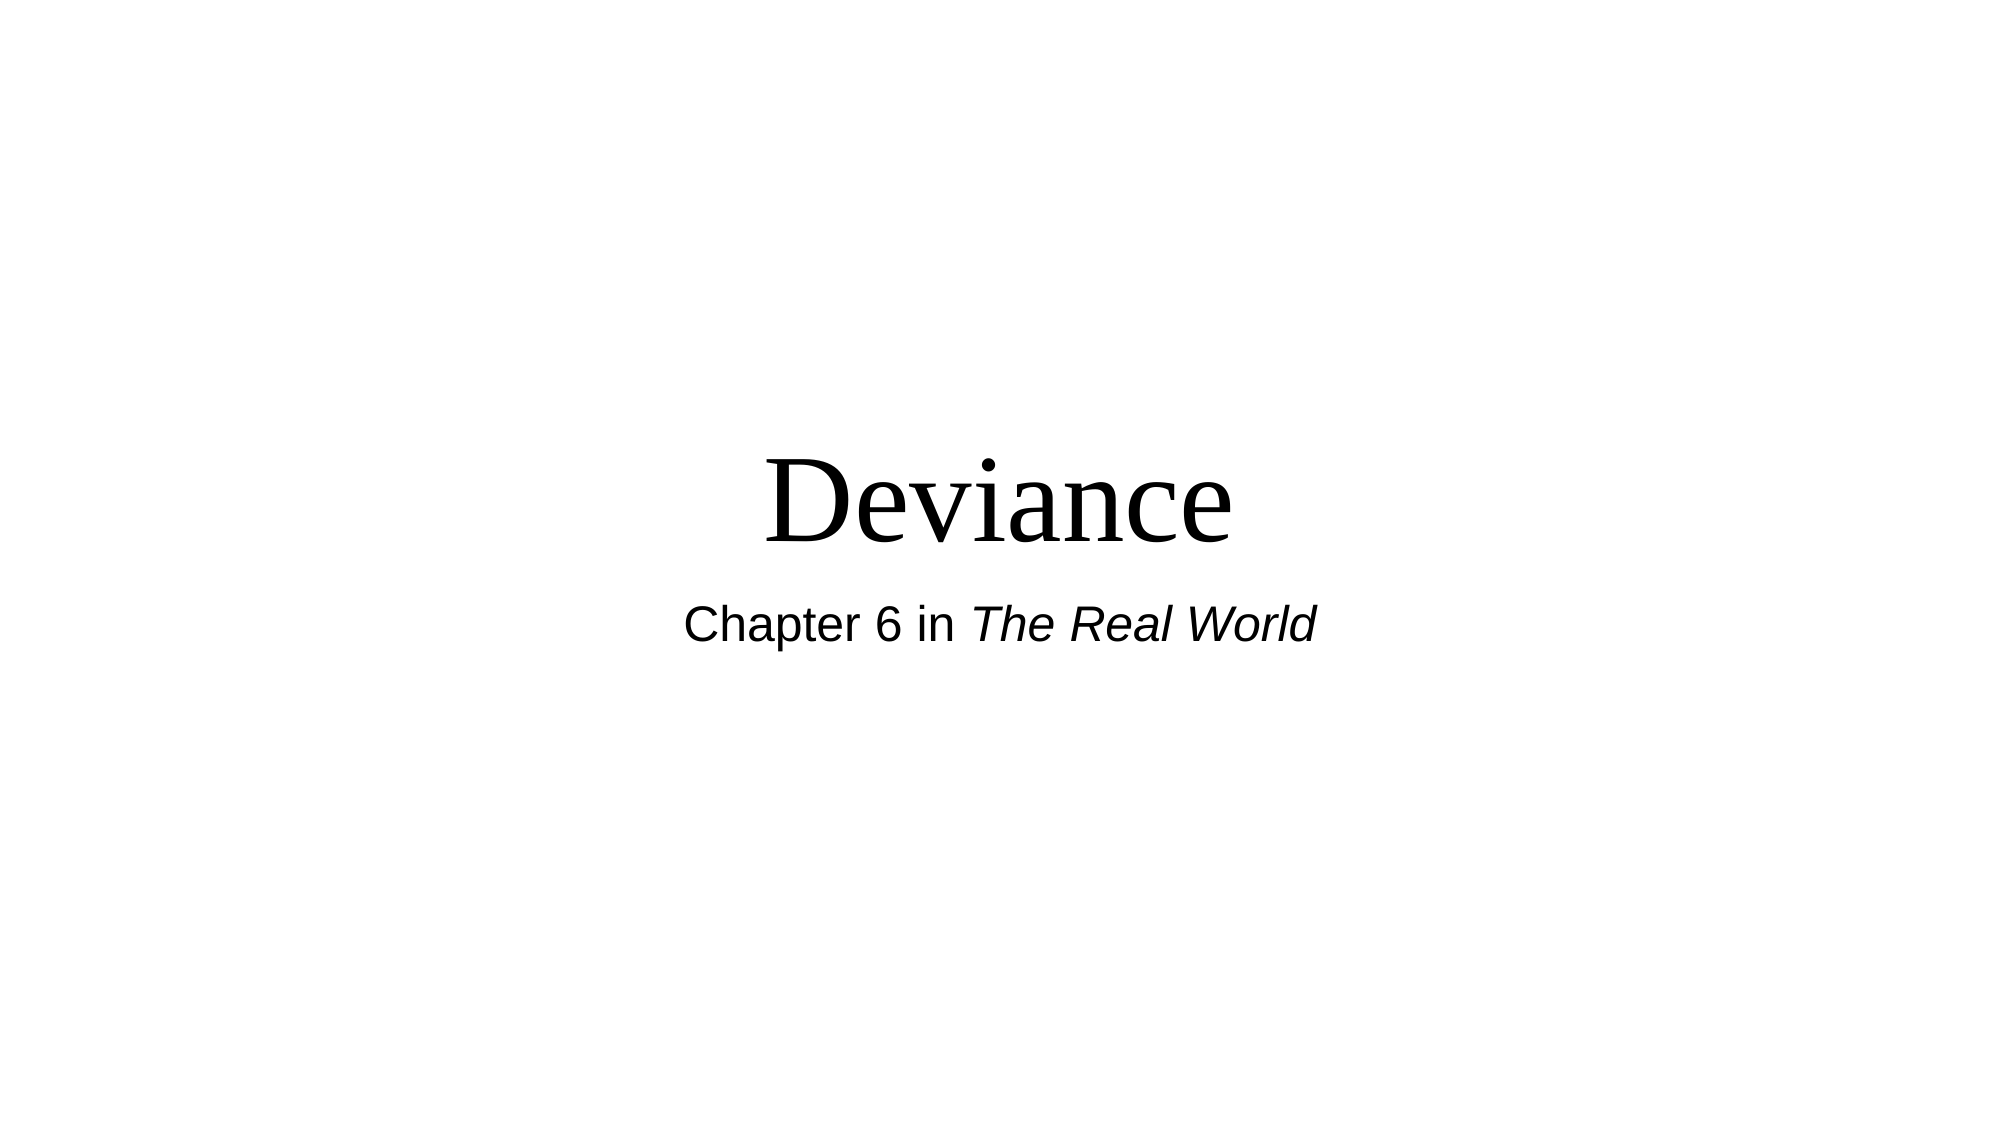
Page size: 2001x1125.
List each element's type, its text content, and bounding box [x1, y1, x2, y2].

title Deviance [249, 184, 1750, 576]
subtitle Chapter 6 in The Real World [249, 590, 1750, 863]
